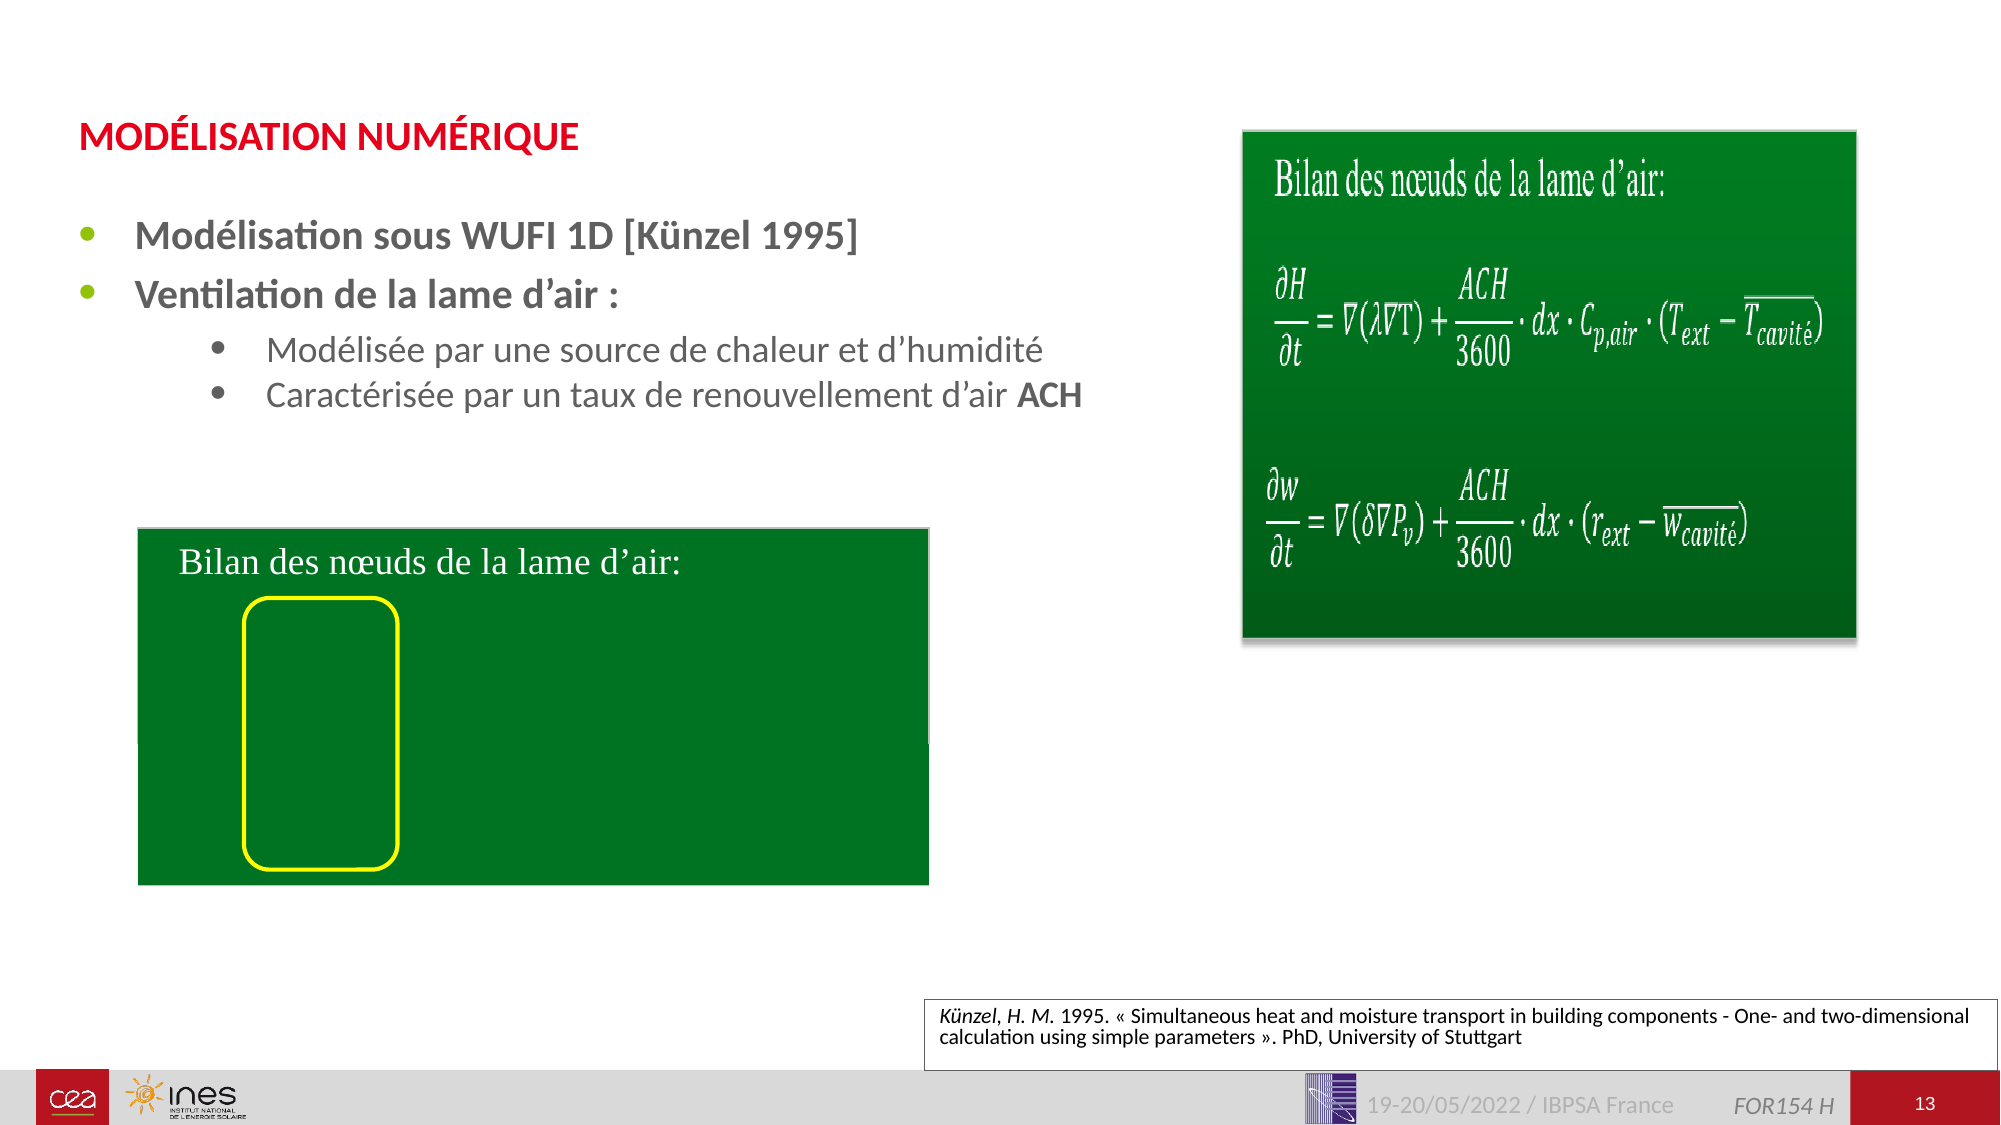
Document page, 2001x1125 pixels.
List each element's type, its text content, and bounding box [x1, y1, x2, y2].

picture [1235, 125, 1863, 657]
list Modélisation numérique [78, 78, 1922, 190]
picture [36, 1069, 109, 1125]
slide_number 13 [1886, 1091, 1964, 1114]
text_box Künzel, H. M. 1995. « Simultaneous heat and moisture transport in building components - One- and two-dimensional calculation using simple parameters ». PhD, University of Stuttgart [924, 999, 1998, 1071]
text_box [241, 595, 400, 872]
footer 19-20/05/2022 / IBPSA France [1330, 1073, 1711, 1125]
picture [125, 1074, 246, 1119]
picture [1305, 1073, 1330, 1124]
list Modélisation sous WUFI 1D [Künzel 1995] Ventilation de la lame d’air : Modélisée par une source de chaleur et d’humidité Caractérisée par un taux de renouvellement d’air ACH [78, 208, 1921, 1037]
